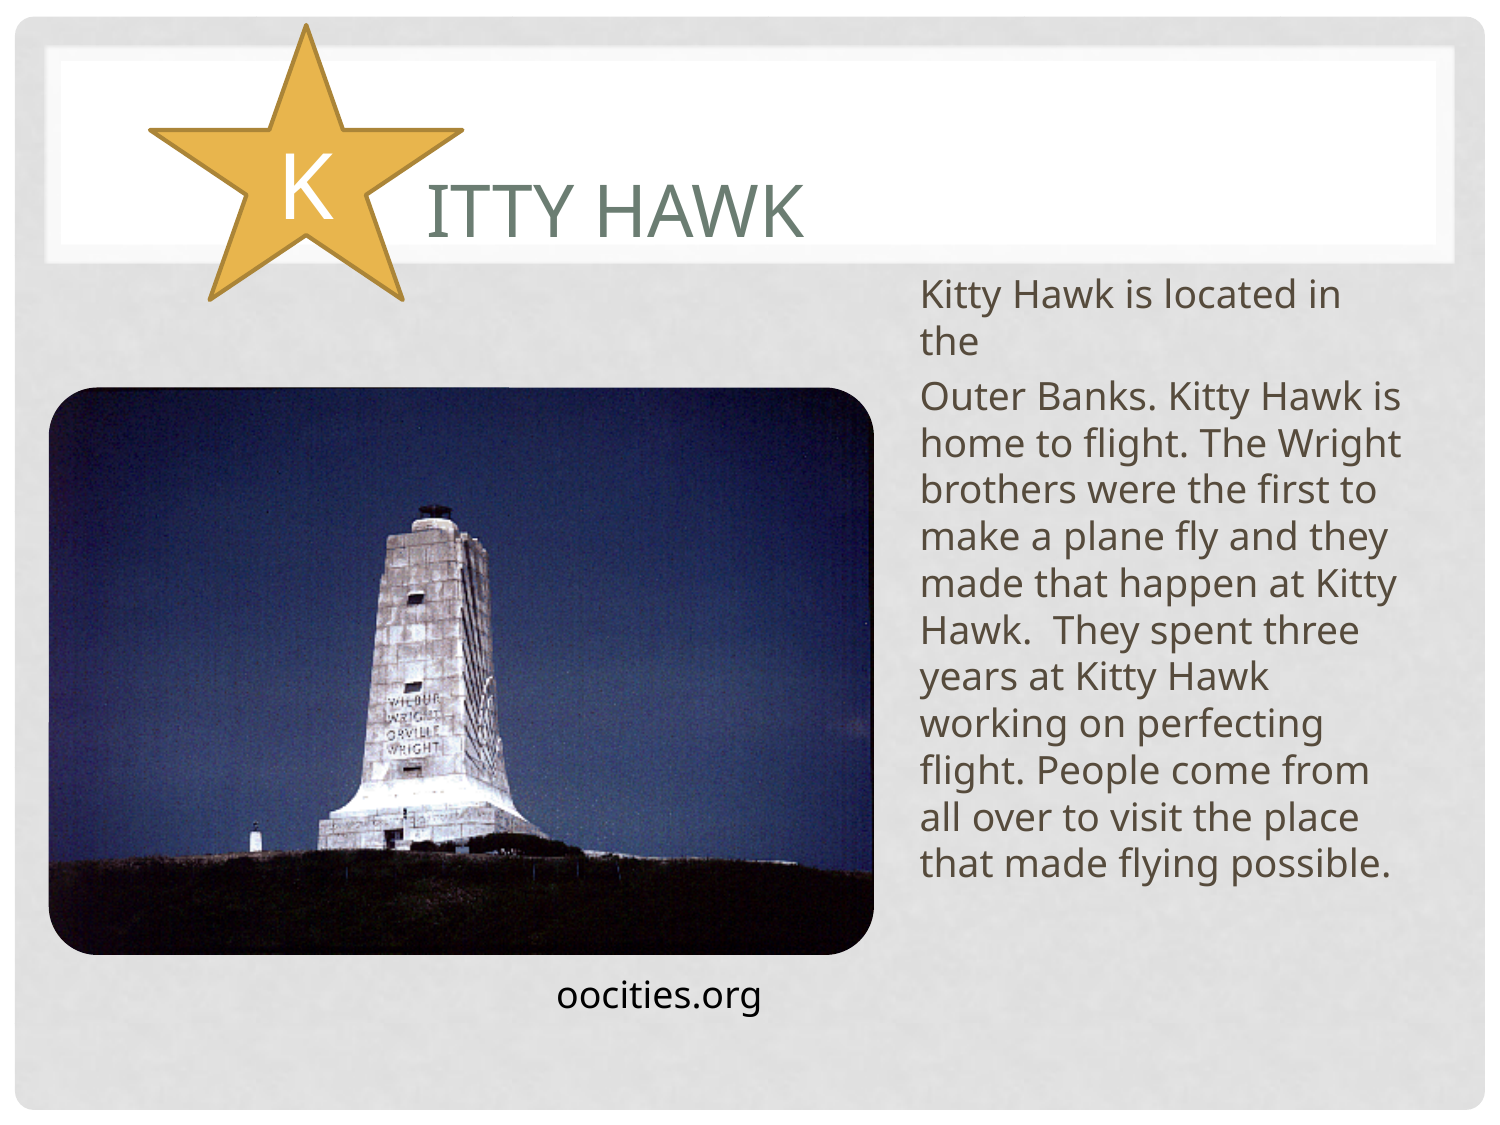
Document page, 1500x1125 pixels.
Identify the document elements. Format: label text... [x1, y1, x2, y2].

picture [48, 387, 875, 956]
title itty Hawk [125, 114, 1125, 303]
list Kitty Hawk is located in the Outer Banks. Kitty Hawk is home to flight. The Wright brothers were the first to make a plane fly and they made that happen at Kitty Hawk. They spent three years at Kitty Hawk working on perfecting flight. People come from all over to visit the place that made flying possible. [887, 262, 1425, 938]
text_box K [147, 22, 465, 302]
text_box oocities.org [541, 964, 778, 1024]
